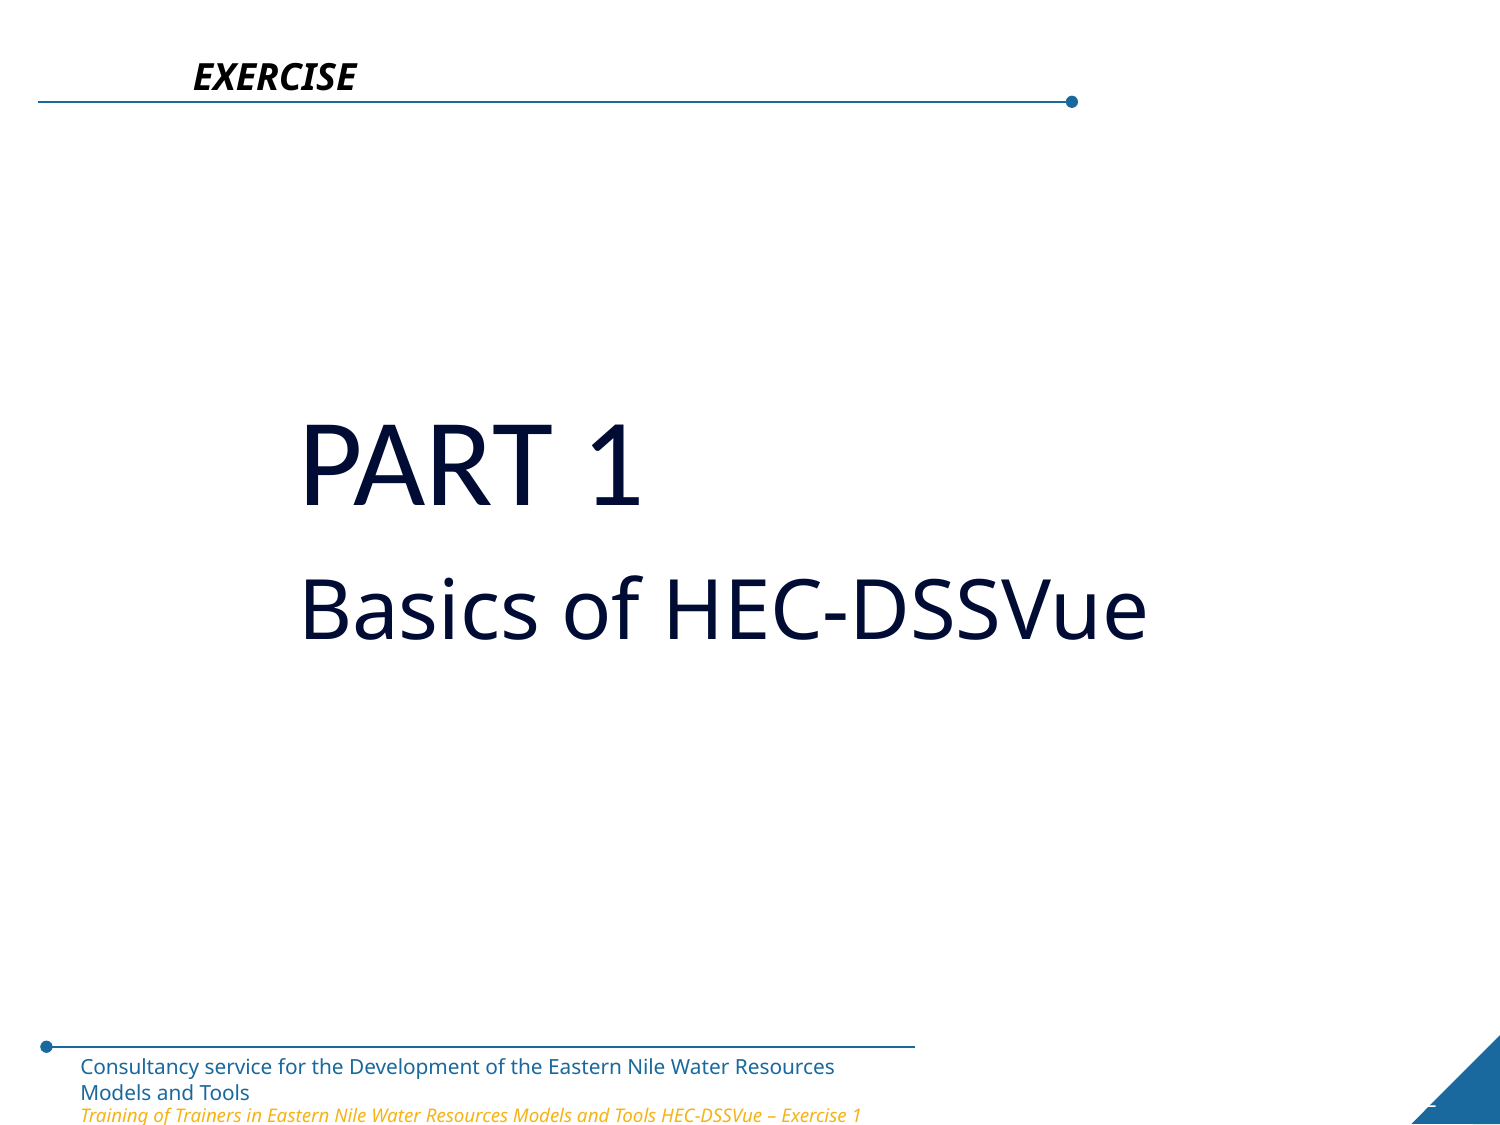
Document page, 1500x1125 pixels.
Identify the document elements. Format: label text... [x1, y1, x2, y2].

text_box EXERCISE [178, 22, 1468, 106]
list PART 1 Basics of HEC-DSSVue [283, 373, 1217, 811]
